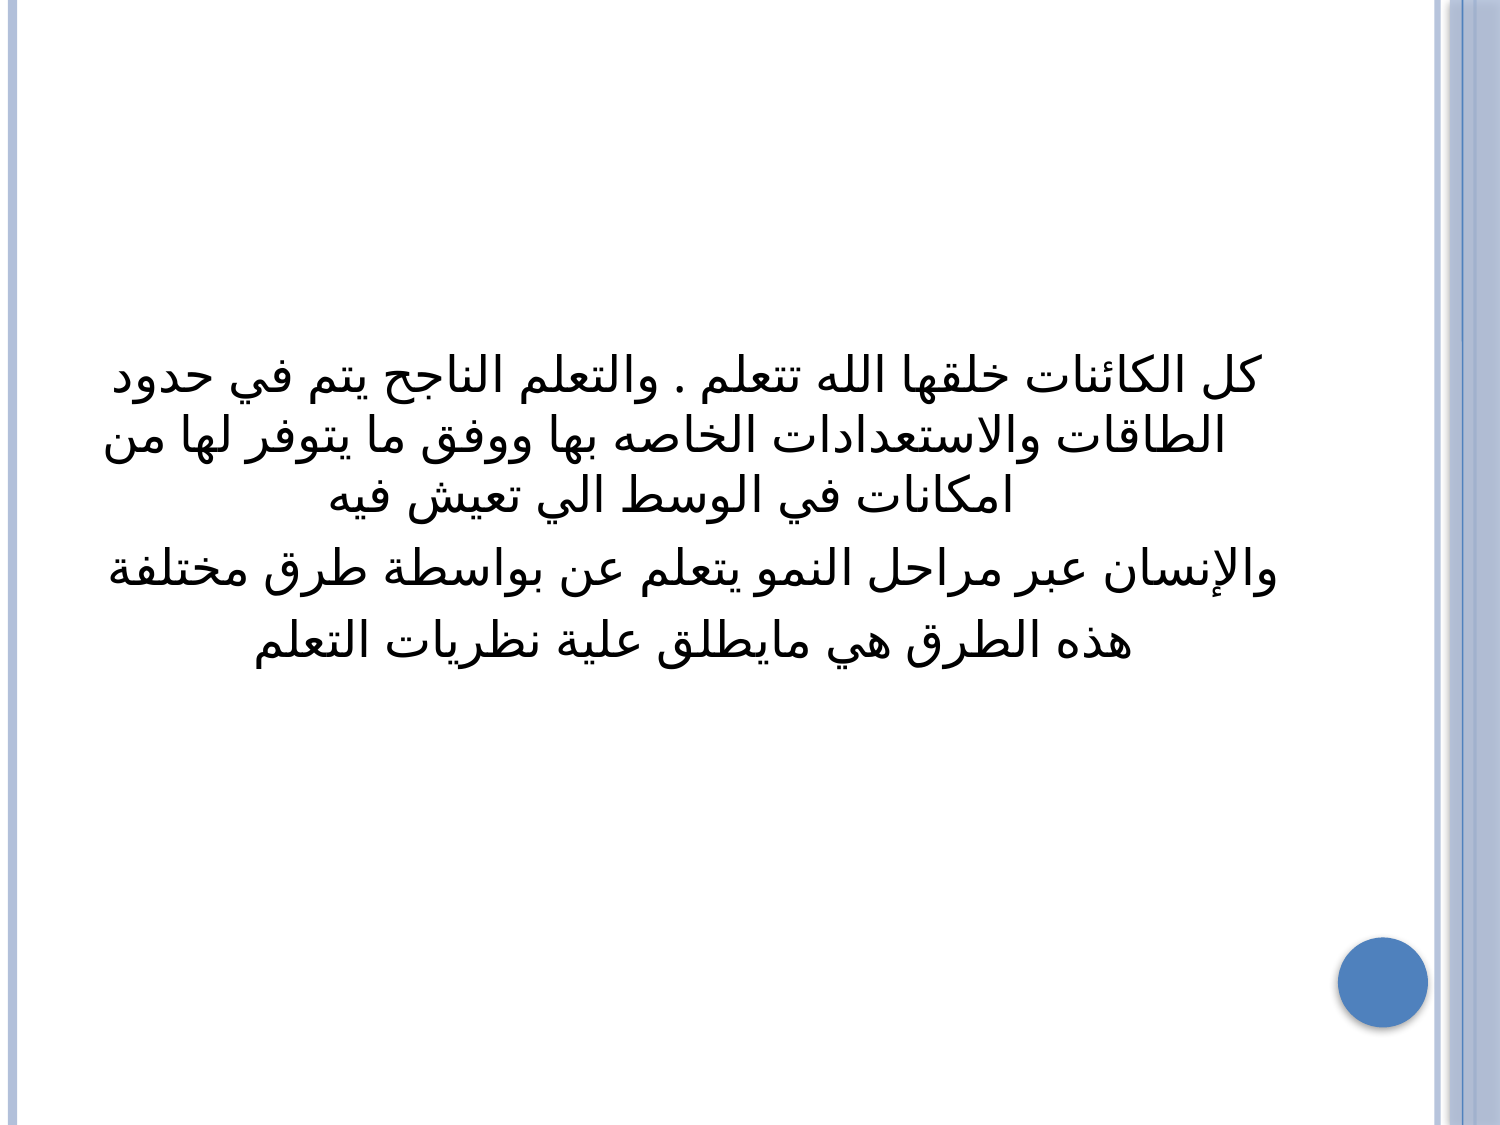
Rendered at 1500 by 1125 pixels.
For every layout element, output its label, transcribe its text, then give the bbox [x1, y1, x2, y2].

list كل الكائنات خلقها الله تتعلم . والتعلم الناجح يتم في حدود الطاقات والاستعدادات الخاصه بها ووفق ما يتوفر لها من امكانات في الوسط الي تعيش فيه والإنسان عبر مراحل النمو يتعلم عن بواسطة طرق مختلفة هذه الطرق هي مايطلق علية نظريات التعلم [75, 262, 1300, 1062]
